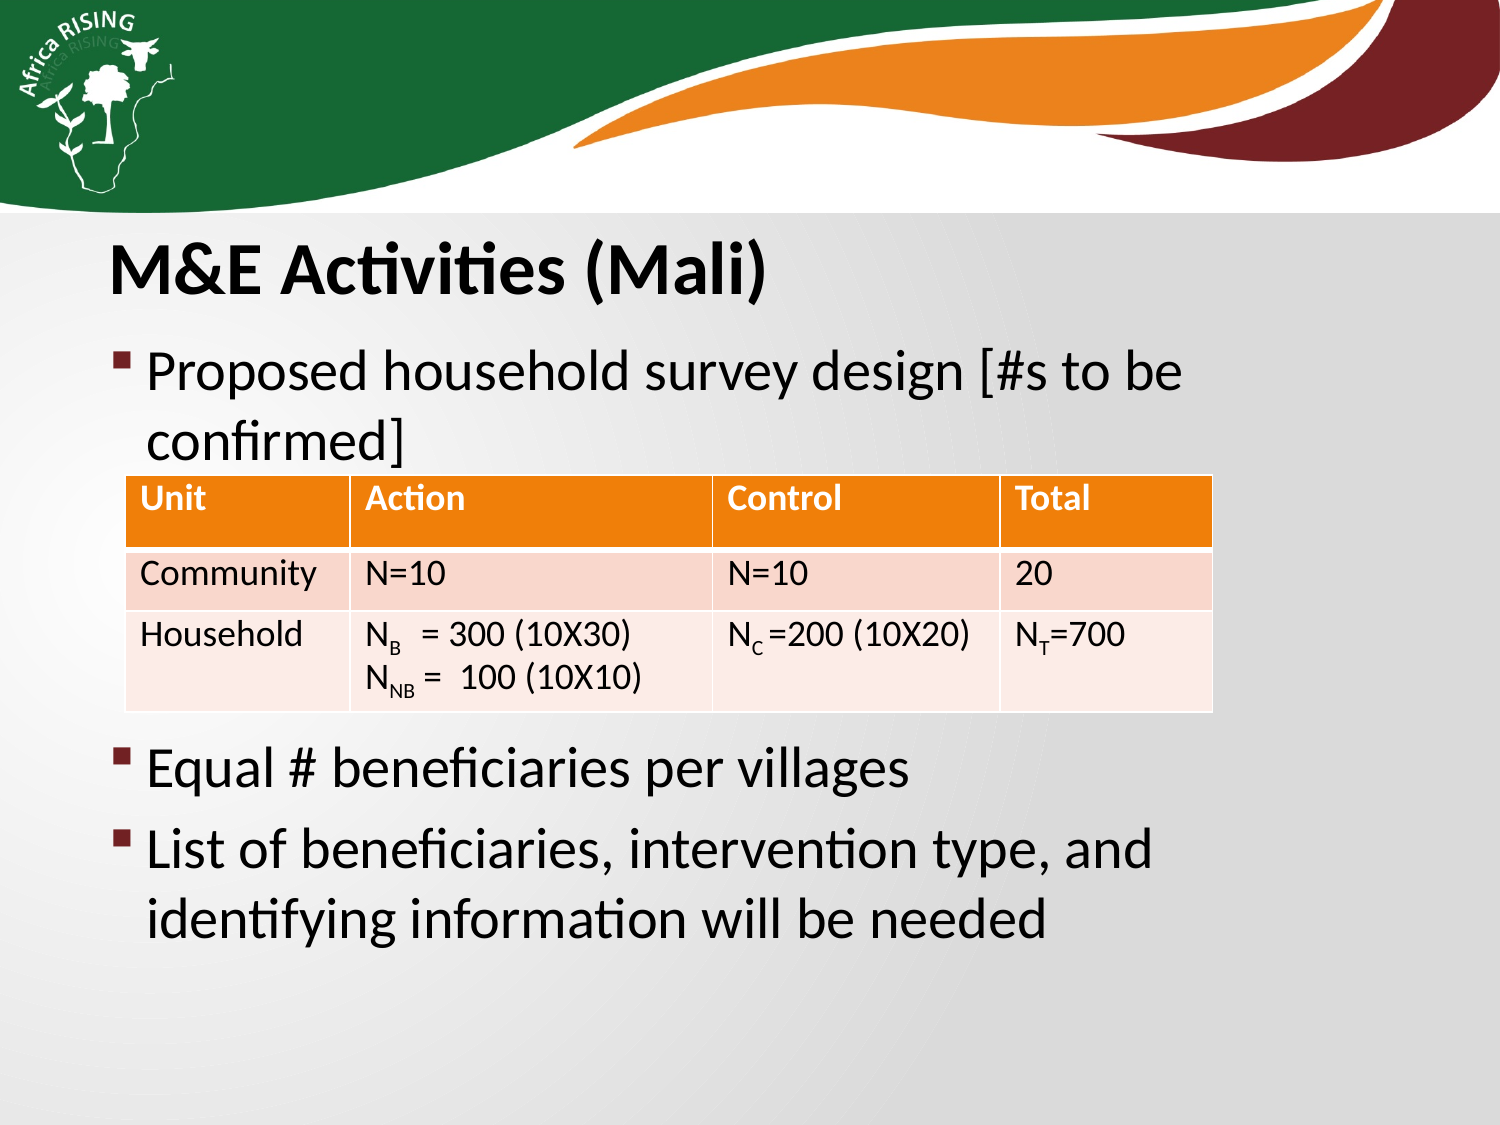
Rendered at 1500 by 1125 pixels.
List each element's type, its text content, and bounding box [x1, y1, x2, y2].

table_cell N=10 [351, 553, 712, 610]
table_cell NB = 300 (10X30) NNB = 100 (10X10) [351, 612, 712, 711]
picture [0, 0, 1500, 213]
table_cell Community [126, 553, 349, 610]
list Proposed household survey design [#s to be confirmed] Equal # beneficiaries per villages List of beneficiaries, intervention type, and identifying information will be needed [75, 324, 1350, 1075]
table_cell NC =200 (10X20) [713, 612, 999, 711]
list M&E Activities (Mali) [75, 212, 1463, 288]
table_header Total [1001, 476, 1212, 547]
table_header Control [713, 476, 999, 547]
table_cell 20 [1001, 553, 1212, 610]
table_header Unit [126, 476, 349, 547]
table_cell NT=700 [1001, 612, 1212, 711]
table_header Action [351, 476, 712, 547]
table_cell Household [126, 612, 349, 711]
table_cell N=10 [713, 553, 999, 610]
